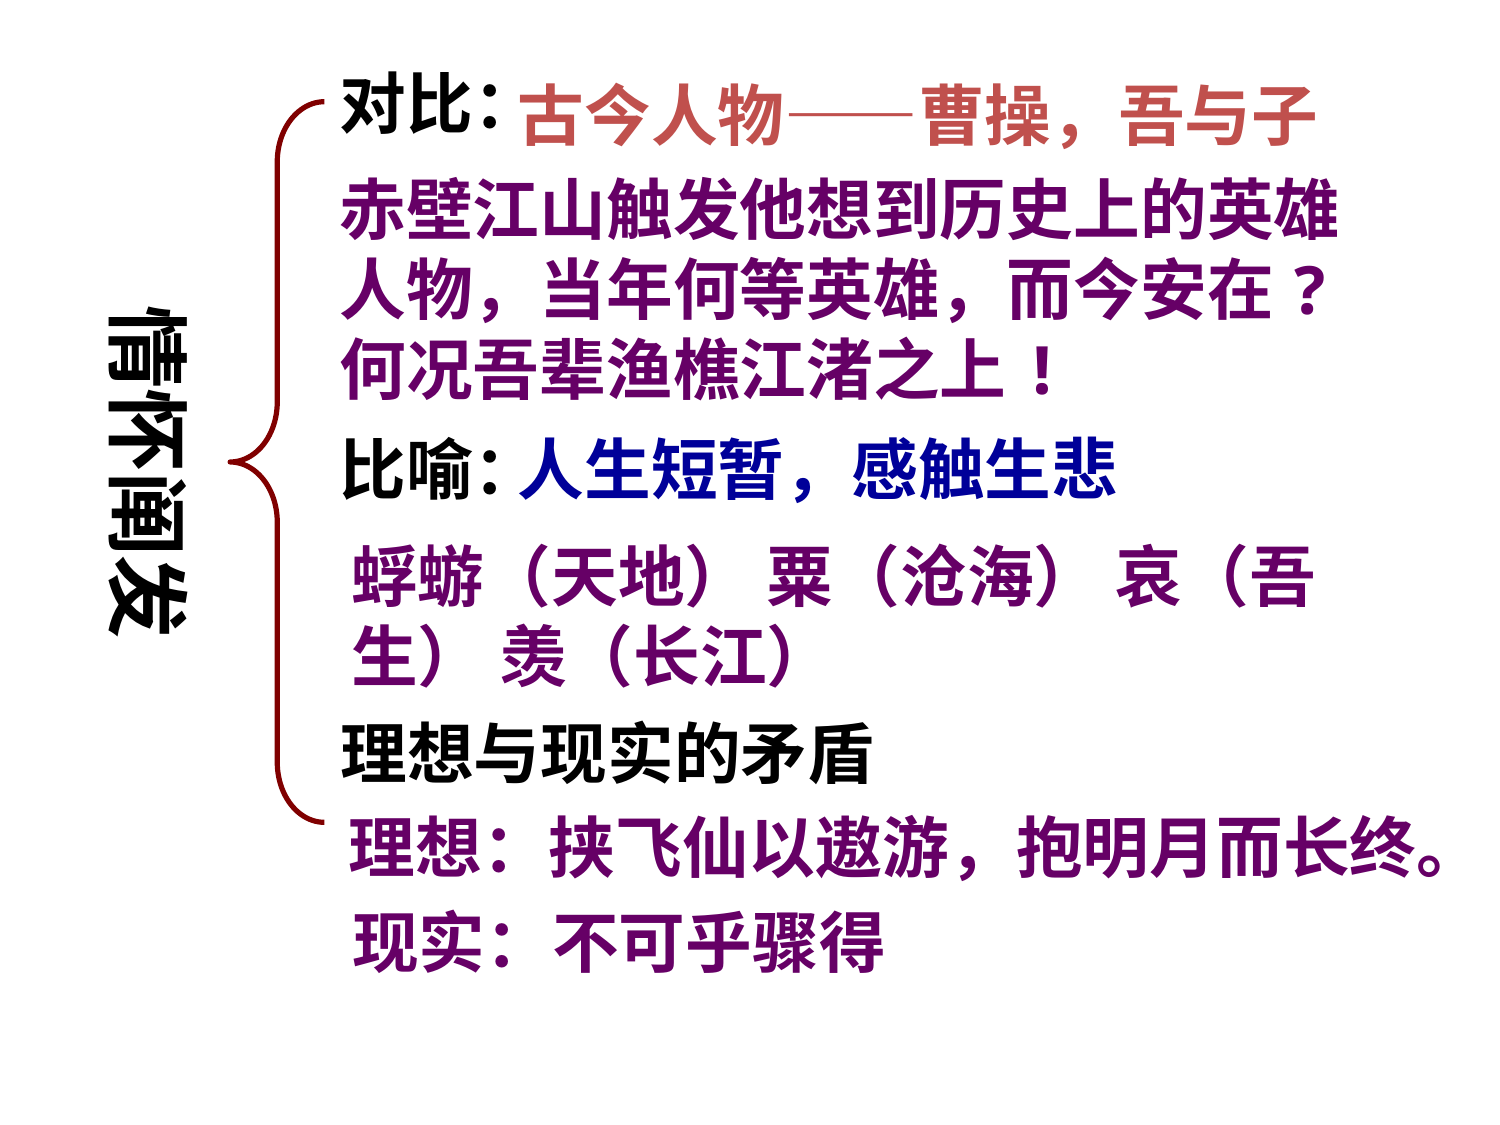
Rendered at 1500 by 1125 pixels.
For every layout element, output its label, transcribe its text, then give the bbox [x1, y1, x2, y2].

text_box [230, 101, 325, 823]
text_box 蜉蝣（天地） 粟（沧海） 哀（吾生） 羡（长江） [336, 527, 1427, 702]
text_box 比喻： [325, 420, 502, 516]
text_box 情怀阐发 [76, 290, 207, 635]
text_box 理想：挟飞仙以遨游，抱明月而长终。 [333, 798, 1499, 894]
text_box 赤壁江山触发他想到历史上的英雄人物，当年何等英雄，而今安在?何况吾辈渔樵江渚之上! [324, 160, 1392, 416]
text_box 理想与现实的矛盾 [325, 704, 890, 799]
text_box 对比： [325, 54, 556, 150]
text_box 现实：不可乎骤得 [337, 893, 902, 988]
text_box 人生短暂，感触生悲 [502, 420, 1134, 516]
text_box 古今人物——曹操，吾与子 [502, 66, 1334, 160]
